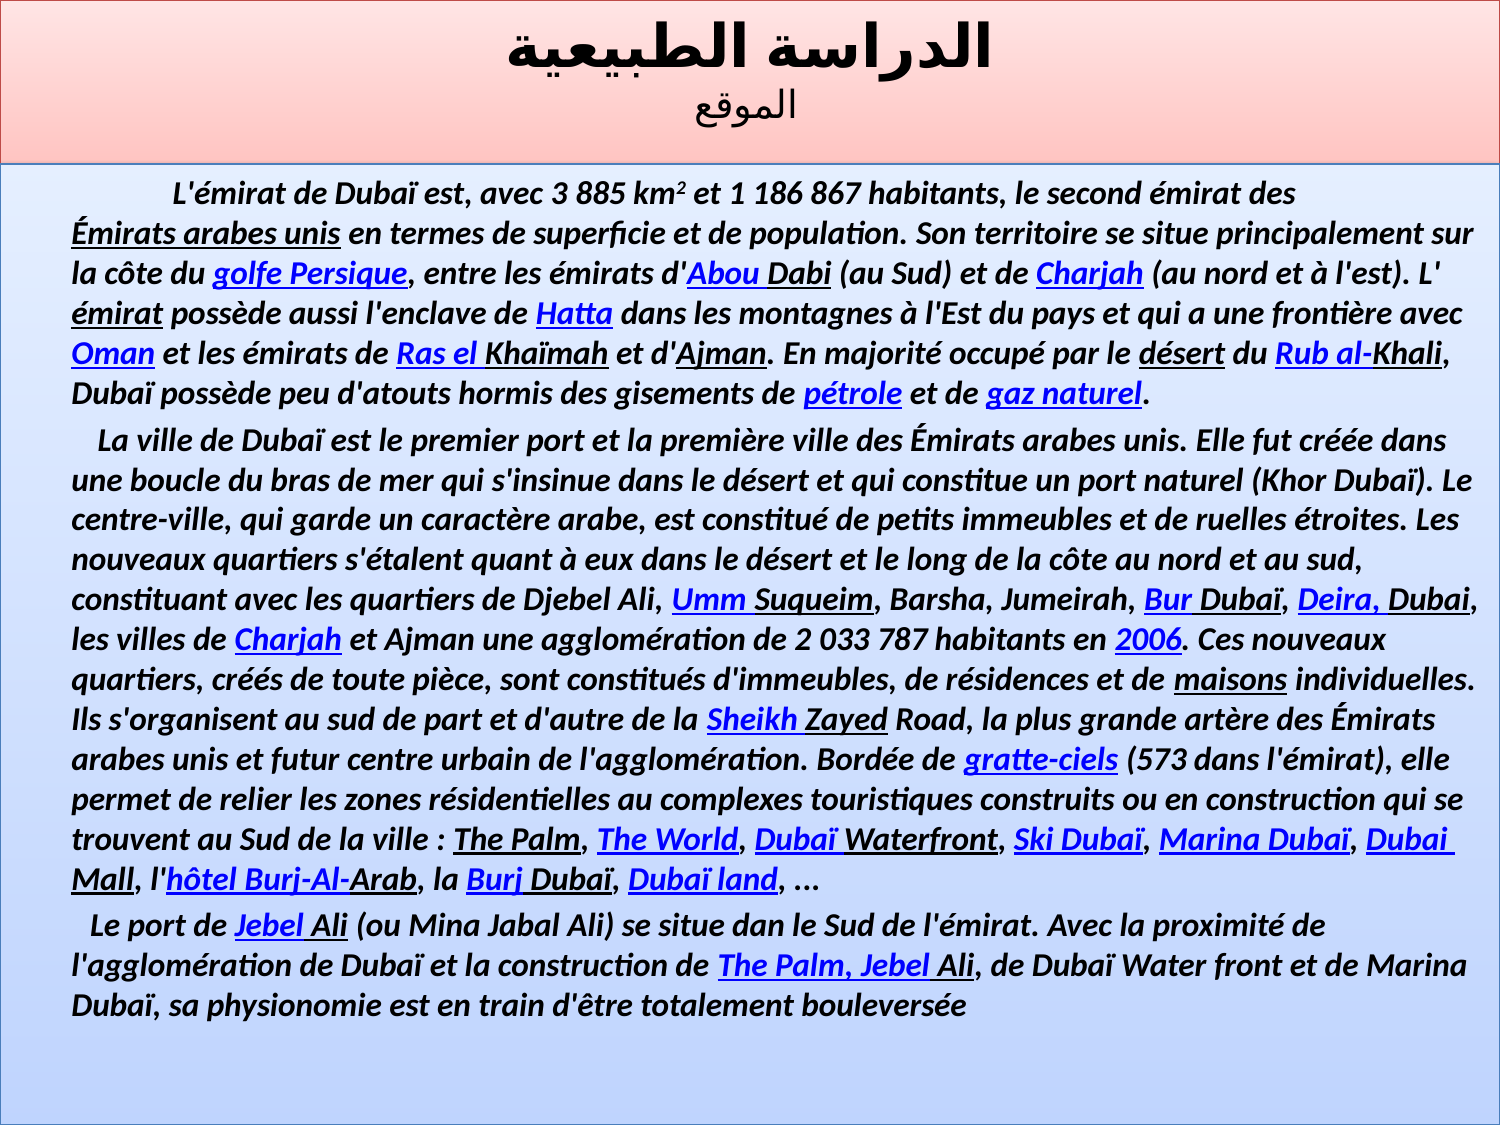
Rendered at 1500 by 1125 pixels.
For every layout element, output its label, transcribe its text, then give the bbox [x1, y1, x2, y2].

list L'émirat de Dubaï est, avec 3 885 km2 et 1 186 867 habitants, le second émirat des Émirats arabes unis en termes de superficie et de population. Son territoire se situe principalement sur la côte du golfe Persique, entre les émirats d'Abou Dabi (au Sud) et de Charjah (au nord et à l'est). L'émirat possède aussi l'enclave de Hatta dans les montagnes à l'Est du pays et qui a une frontière avec Oman et les émirats de Ras el Khaïmah et d'Ajman. En majorité occupé par le désert du Rub al-Khali, Dubaï possède peu d'atouts hormis des gisements de pétrole et de gaz naturel. La ville de Dubaï est le premier port et la première ville des Émirats arabes unis. Elle fut créée dans une boucle du bras de mer qui s'insinue dans le désert et qui constitue un port naturel (Khor Dubaï). Le centre-ville, qui garde un caractère arabe, est constitué de petits immeubles et de ruelles étroites. Les nouveaux quartiers s'étalent quant à eux dans le désert et le long de la côte au nord et au sud, constituant avec les quartiers de Djebel Ali, Umm Suqueim, Barsha, Jumeirah, Bur Dubaï, Deira, Dubai, les villes de Charjah et Ajman une agglomération de 2 033 787 habitants en 2006. Ces nouveaux quartiers, créés de toute pièce, sont constitués d'immeubles, de résidences et de maisons individuelles. Ils s'organisent au sud de part et d'autre de la Sheikh Zayed Road, la plus grande artère des Émirats arabes unis et futur centre urbain de l'agglomération. Bordée de gratte-ciels (573 dans l'émirat), elle permet de relier les zones résidentielles au complexes touristiques construits ou en construction qui se trouvent au Sud de la ville : The Palm, The World, Dubaï Waterfront, Ski Dubaï, Marina Dubaï, Dubai Mall, l'hôtel Burj-Al-Arab, la Burj Dubaï, Dubaï land, ... Le port de Jebel Ali (ou Mina Jabal Ali) se situe dan le Sud de l'émirat. Avec la proximité de l'agglomération de Dubaï et la construction de The Palm, Jebel Ali, de Dubaï Water front et de Marina Dubaï, sa physionomie est en train d'être totalement bouleversée [0, 163, 1500, 1125]
title الدراسة الطبيعية الموقع [0, 0, 1500, 163]
